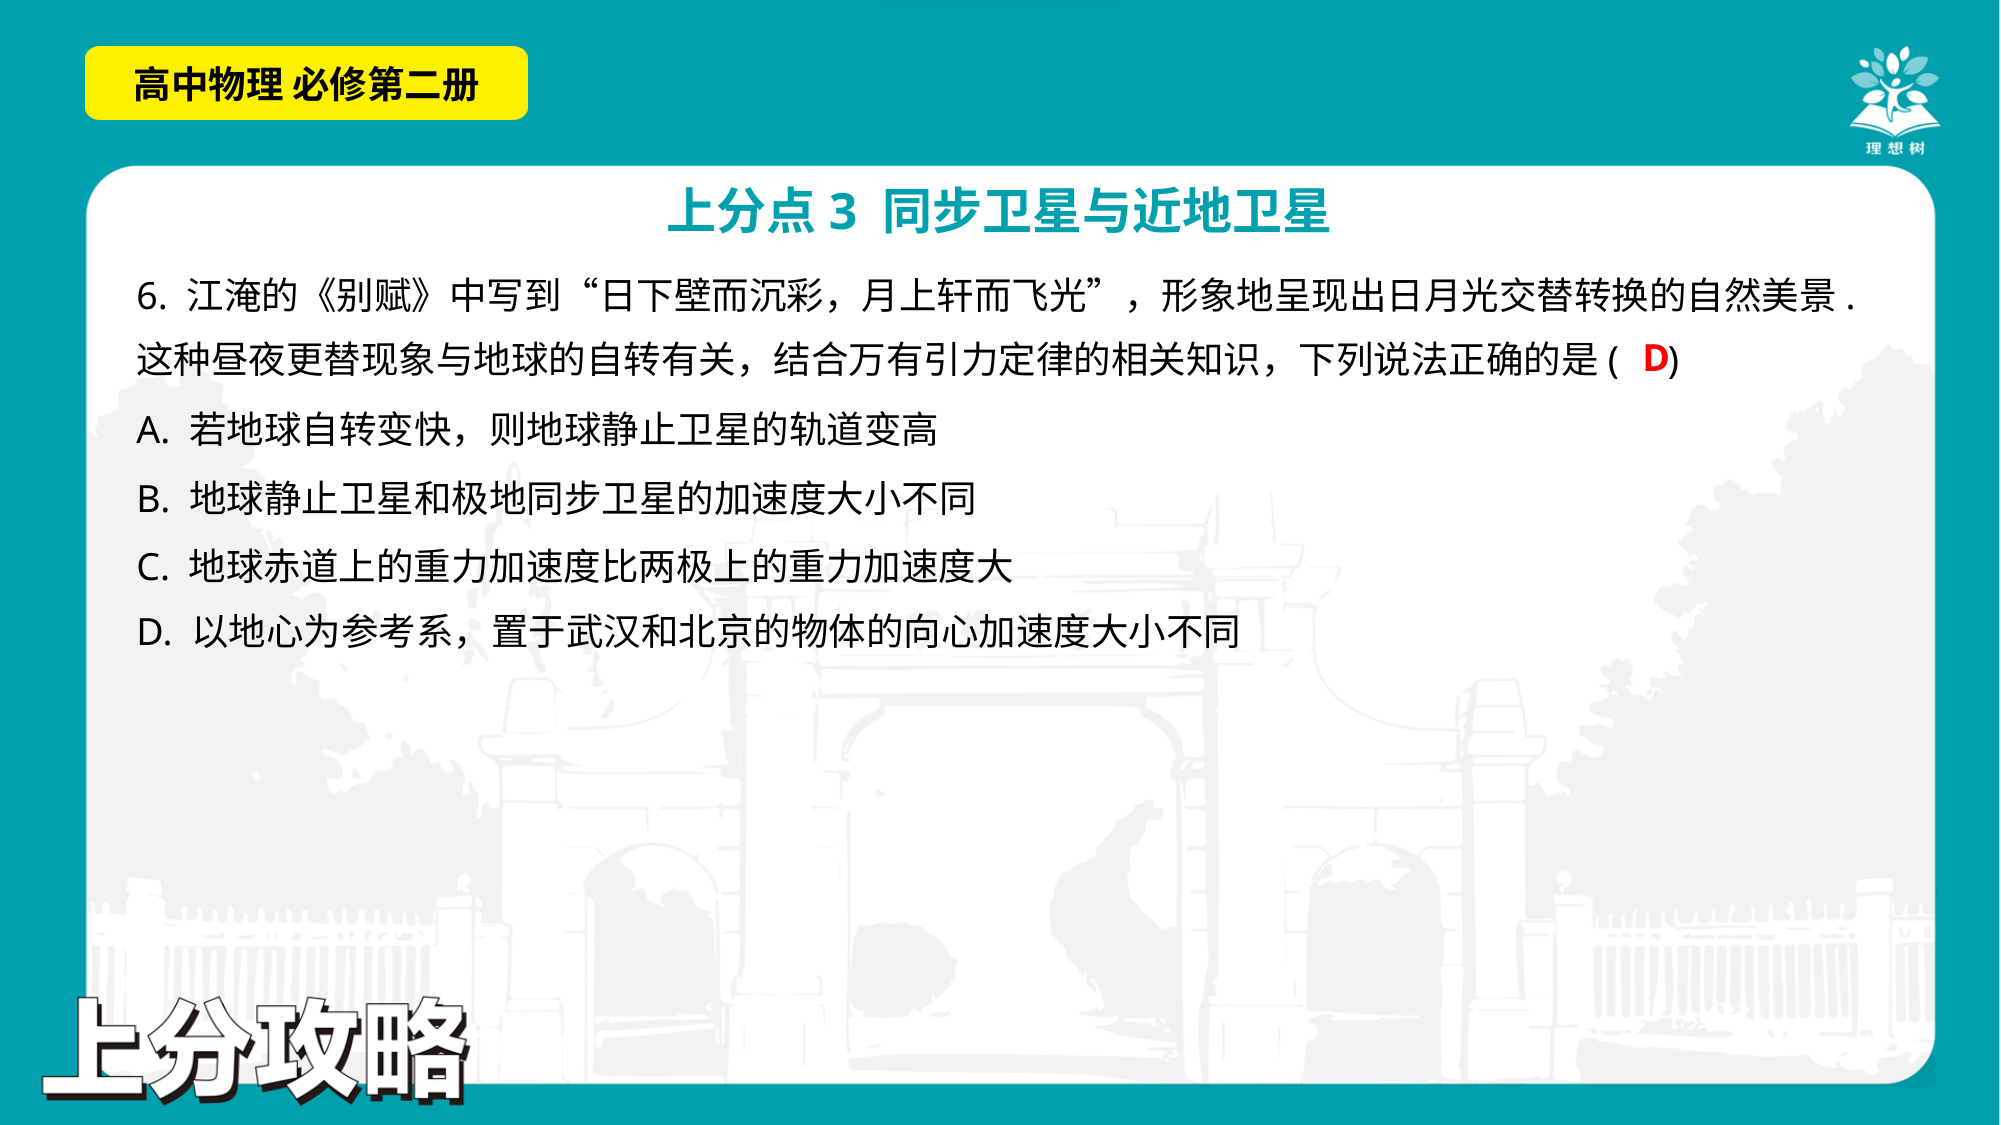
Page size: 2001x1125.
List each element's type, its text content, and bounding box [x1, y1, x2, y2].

picture [0, 0, 2000, 1125]
text_box D [1629, 314, 1684, 373]
text_box A. 若地球自转变快，则地球静止卫星的轨道变高 B. 地球静止卫星和极地同步卫星的加速度大小不同 C. 地球赤道上的重力加速度比两极上的重力加速度大 D. 以地心为参考系，置于武汉和北京的物体的向心加速度大小不同 [136, 382, 1865, 646]
text_box 6. 江淹的《别赋》中写到“日下壁而沉彩，月上轩而飞光”，形象地呈现出日月光交替转换的自然美景. 这种昼夜更替现象与地球的自转有关，结合万有引力定律的相关知识，下列说法正确的是( ) [136, 247, 1865, 375]
